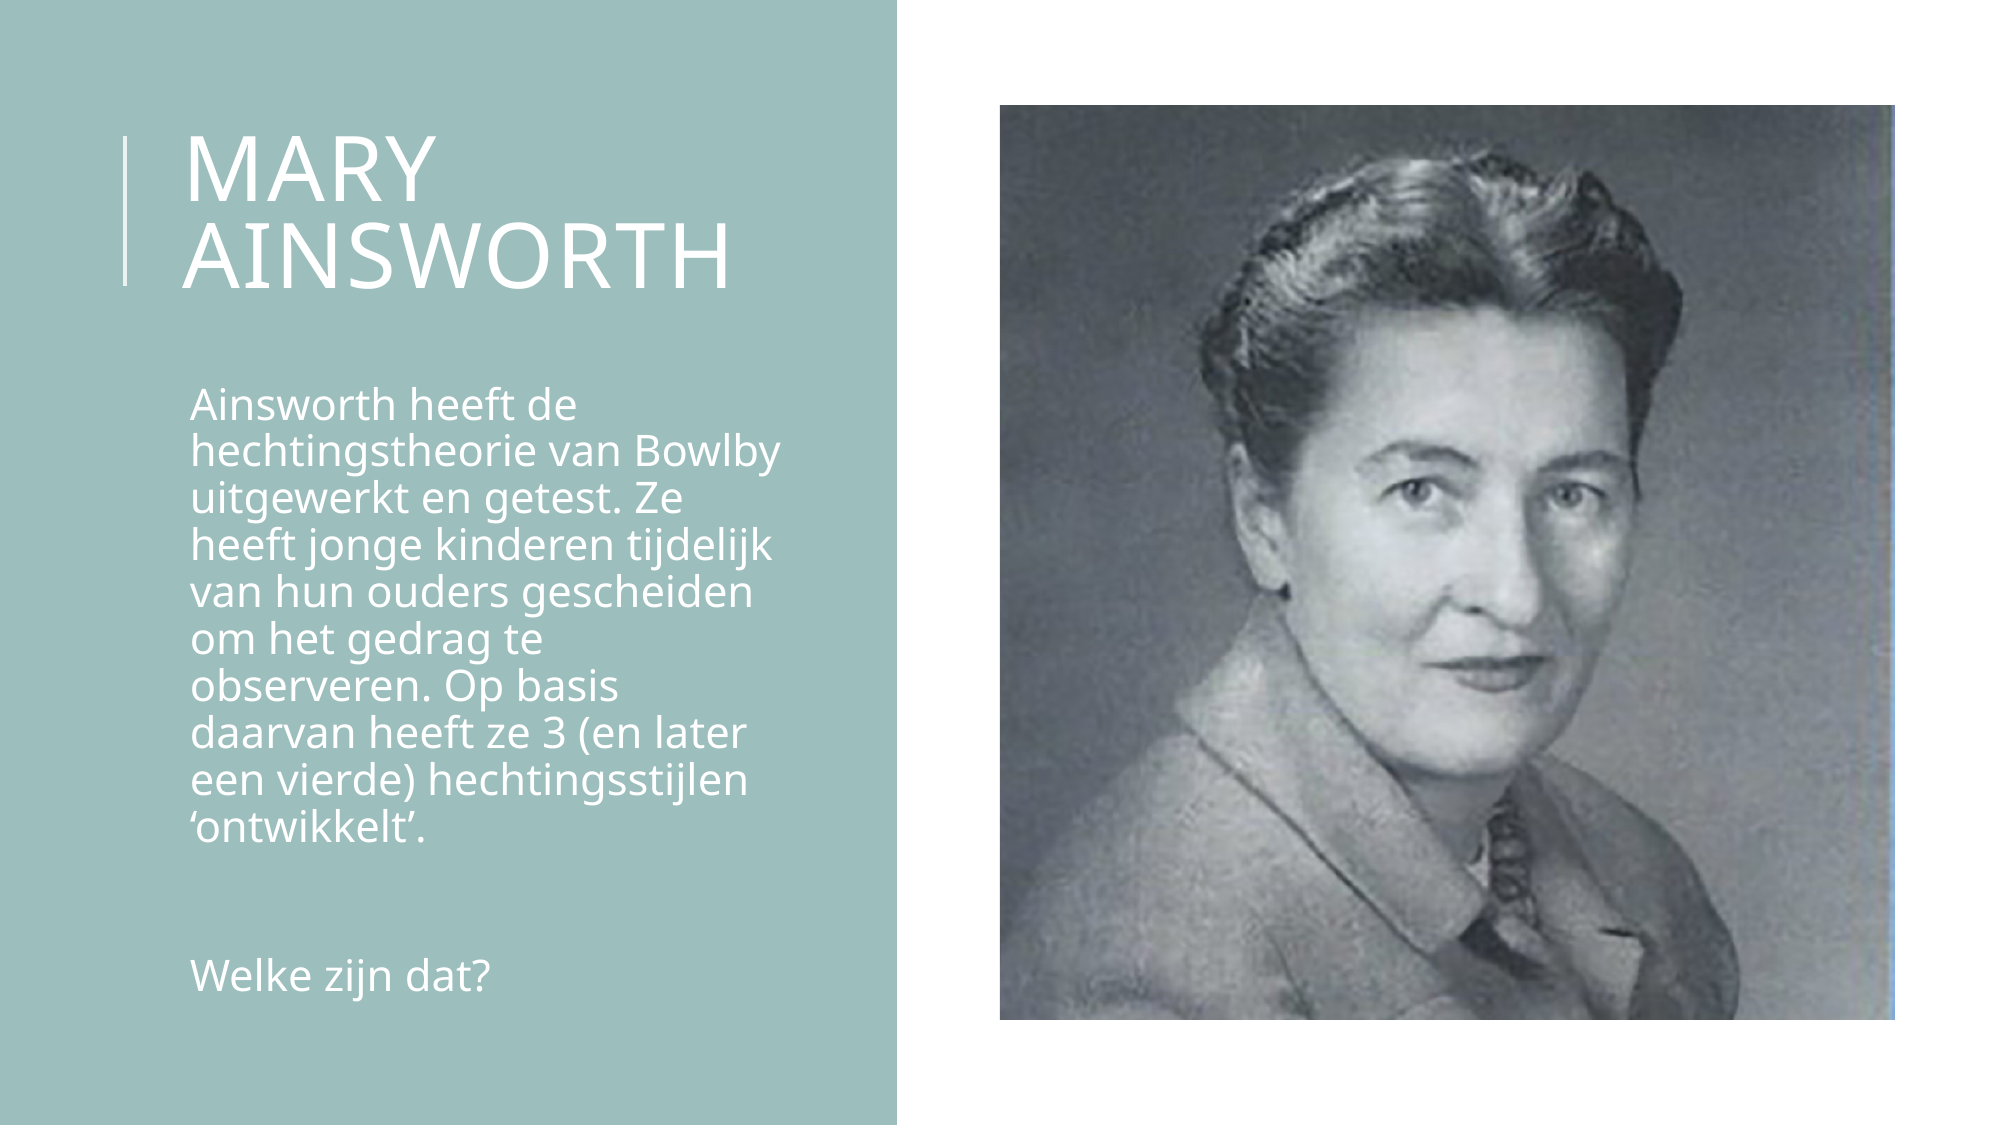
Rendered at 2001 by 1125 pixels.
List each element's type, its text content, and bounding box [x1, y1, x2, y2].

list Ainsworth heeft de hechtingstheorie van Bowlby uitgewerkt en getest. Ze heeft jonge kinderen tijdelijk van hun ouders gescheiden om het gedrag te observeren. Op basis daarvan heeft ze 3 (en later een vierde) hechtingsstijlen ‘ontwikkelt’. Welke zijn dat? [168, 375, 790, 1020]
title Mary Ainsworth [168, 96, 788, 342]
text_box [0, 0, 898, 1125]
picture [999, 104, 1896, 1021]
